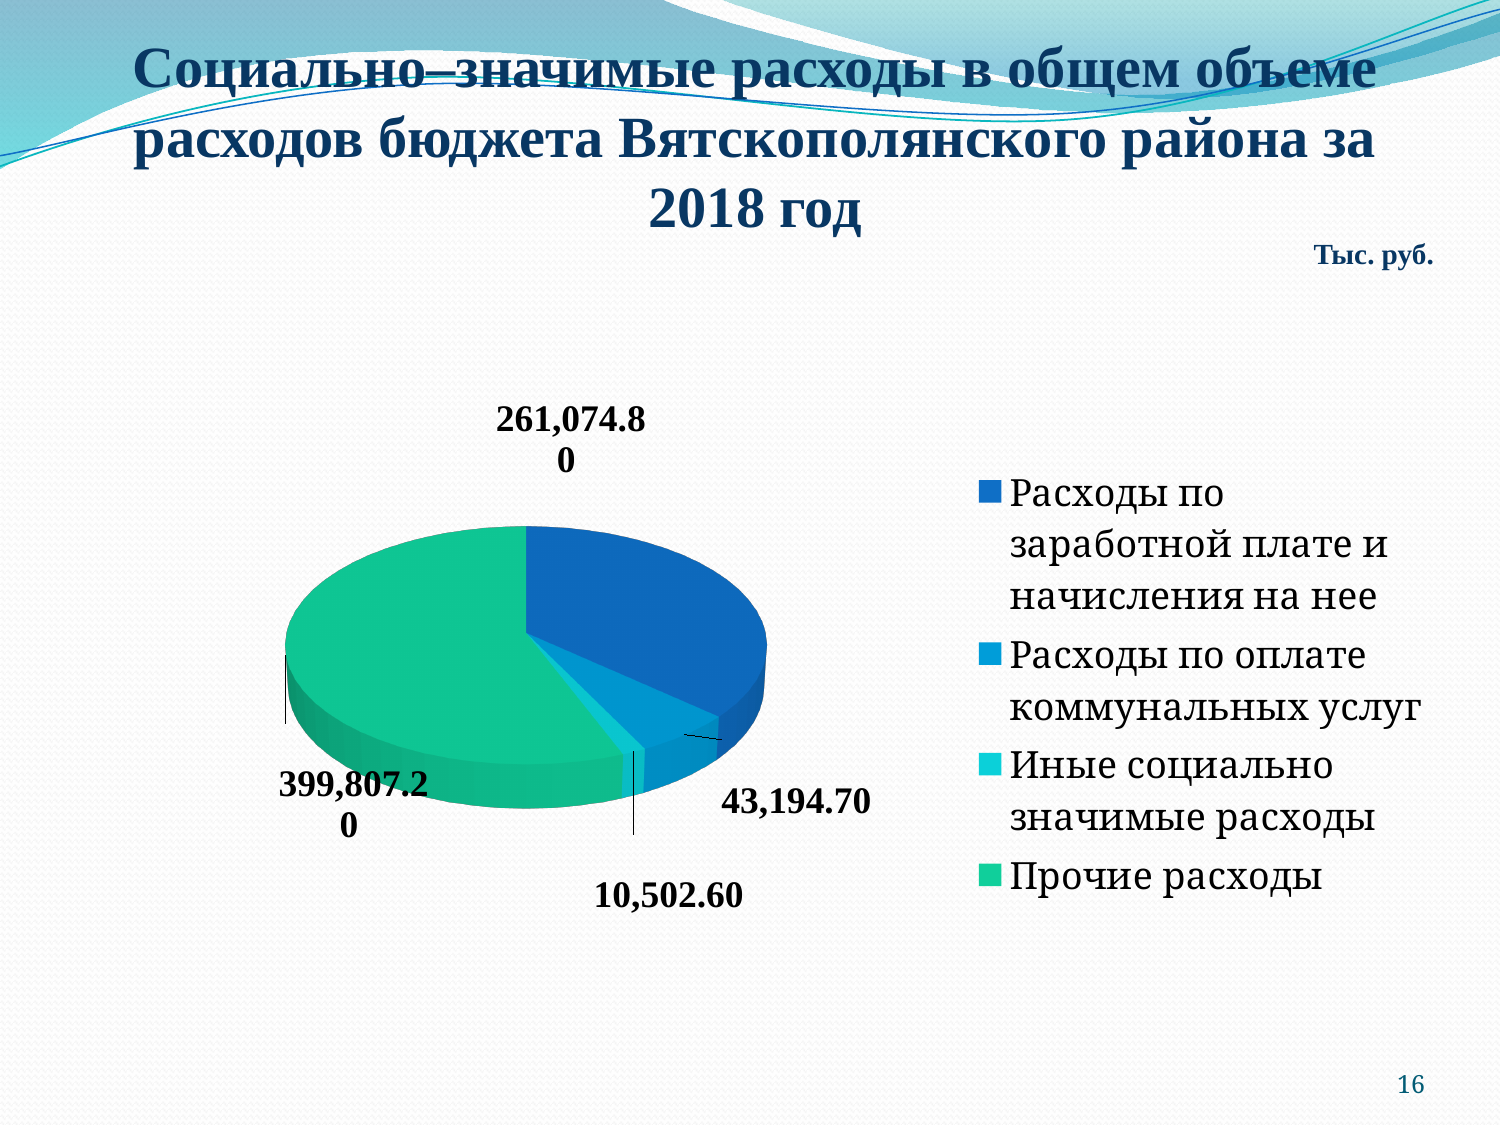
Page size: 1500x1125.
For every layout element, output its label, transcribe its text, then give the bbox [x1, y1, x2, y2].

chart [64, 349, 1448, 1017]
slide_number 16 [1299, 1042, 1425, 1103]
text_box Тыс. руб. [1246, 172, 1500, 325]
title Социально–значимые расходы в общем объеме расходов бюджета Вятскополянского района за 2018 год [80, 42, 1431, 219]
